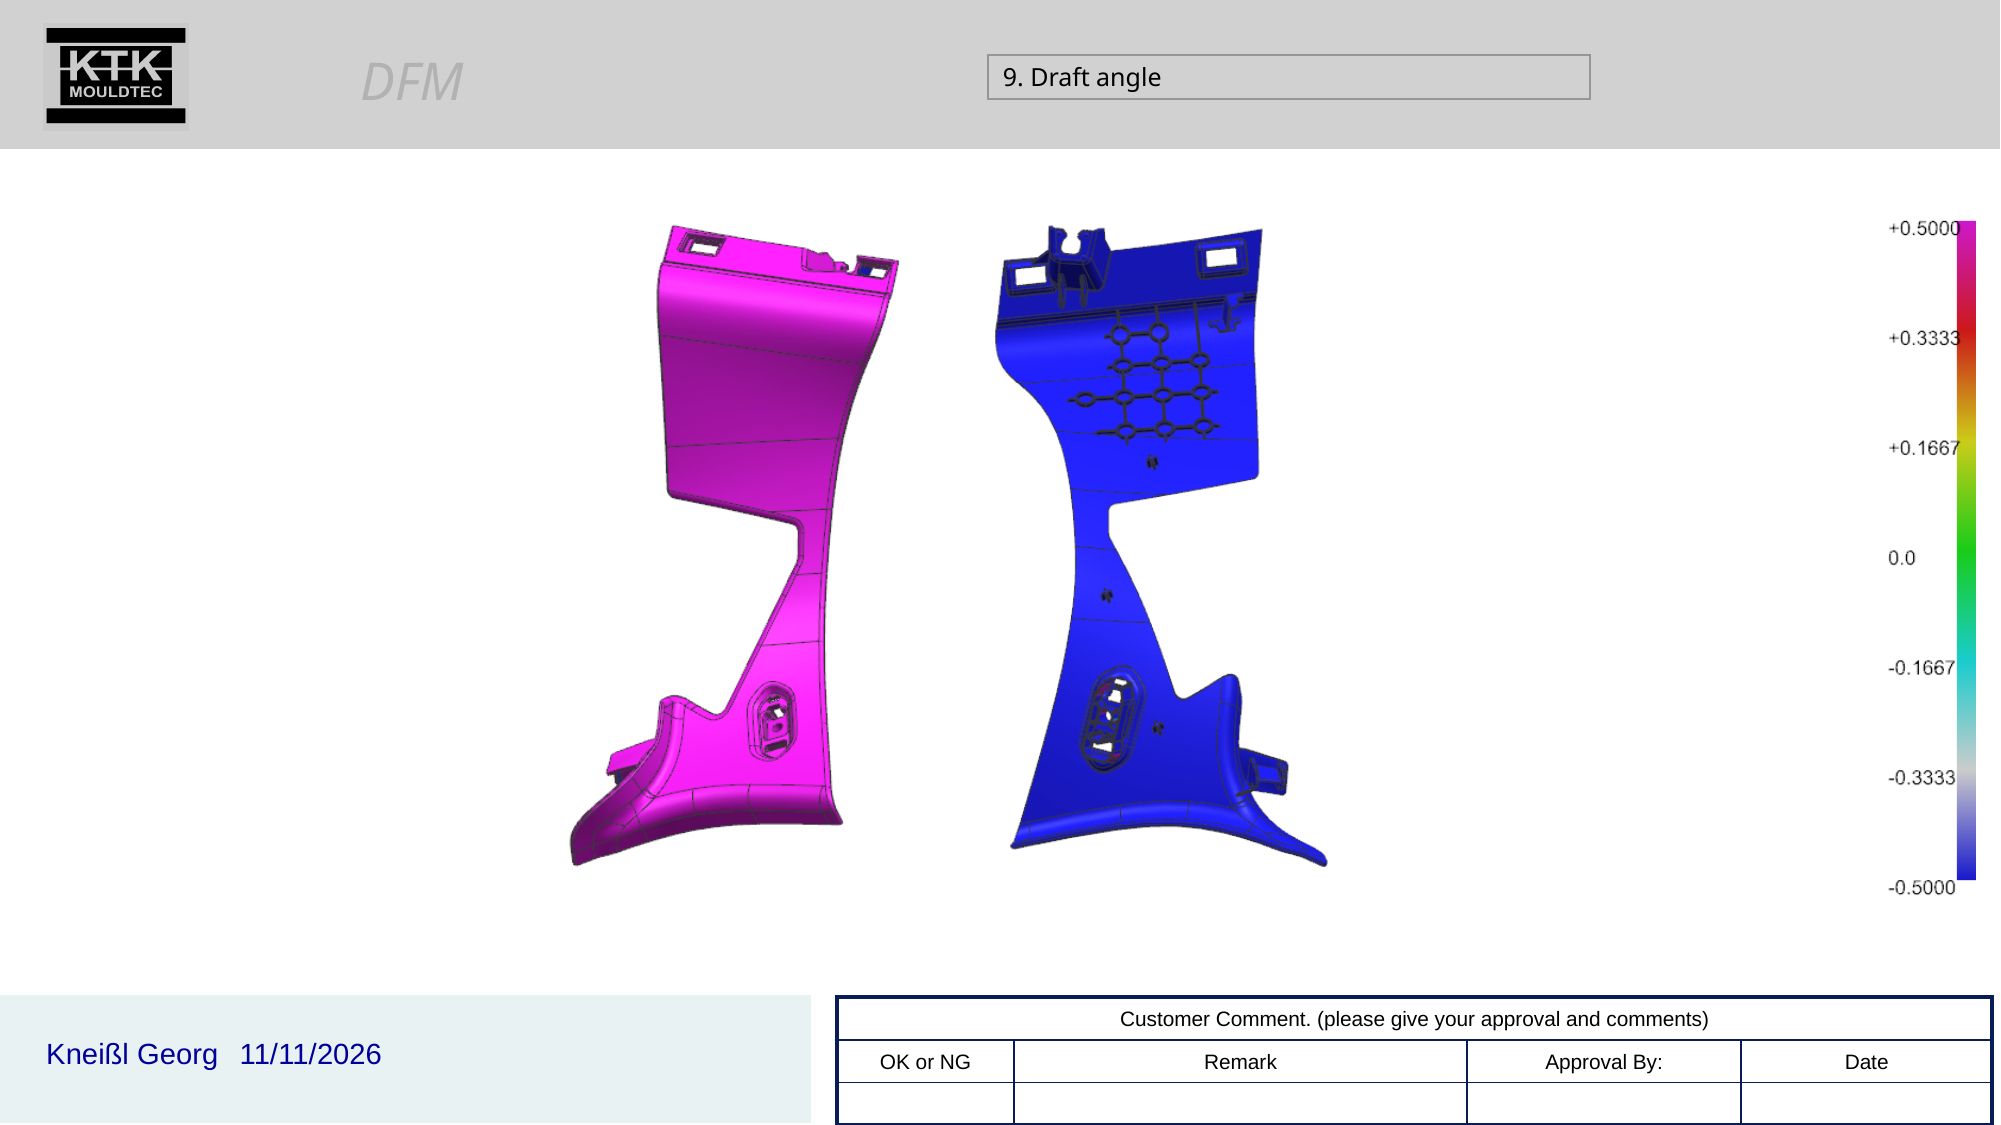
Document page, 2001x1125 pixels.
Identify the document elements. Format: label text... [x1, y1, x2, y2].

text_box 9. Draft angle [988, 54, 1591, 100]
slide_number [188, 1027, 433, 1106]
picture [1873, 207, 1976, 906]
picture [990, 219, 1331, 870]
picture [565, 219, 906, 870]
